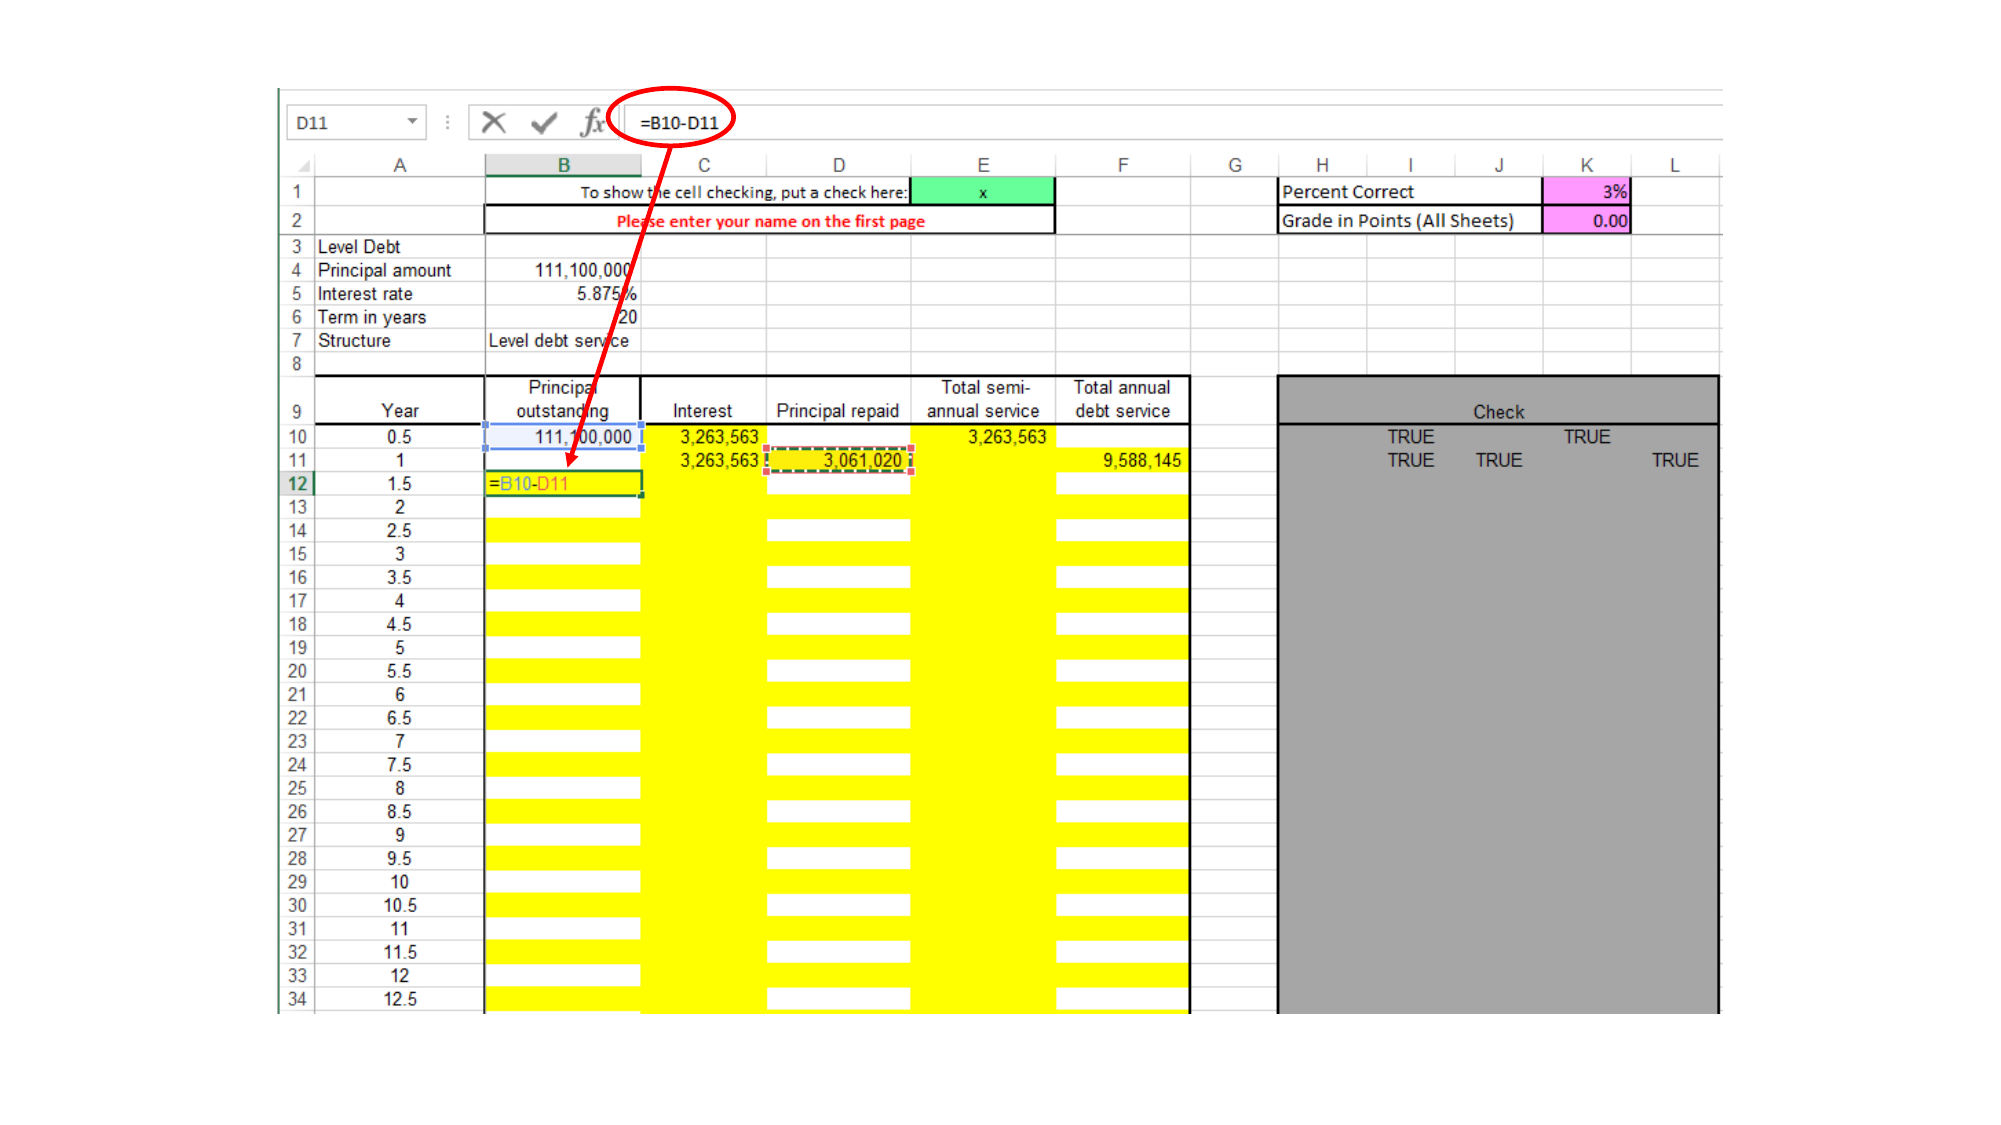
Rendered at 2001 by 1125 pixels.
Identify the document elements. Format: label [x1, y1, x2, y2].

text_box [567, 145, 671, 468]
list [277, 88, 1723, 1014]
